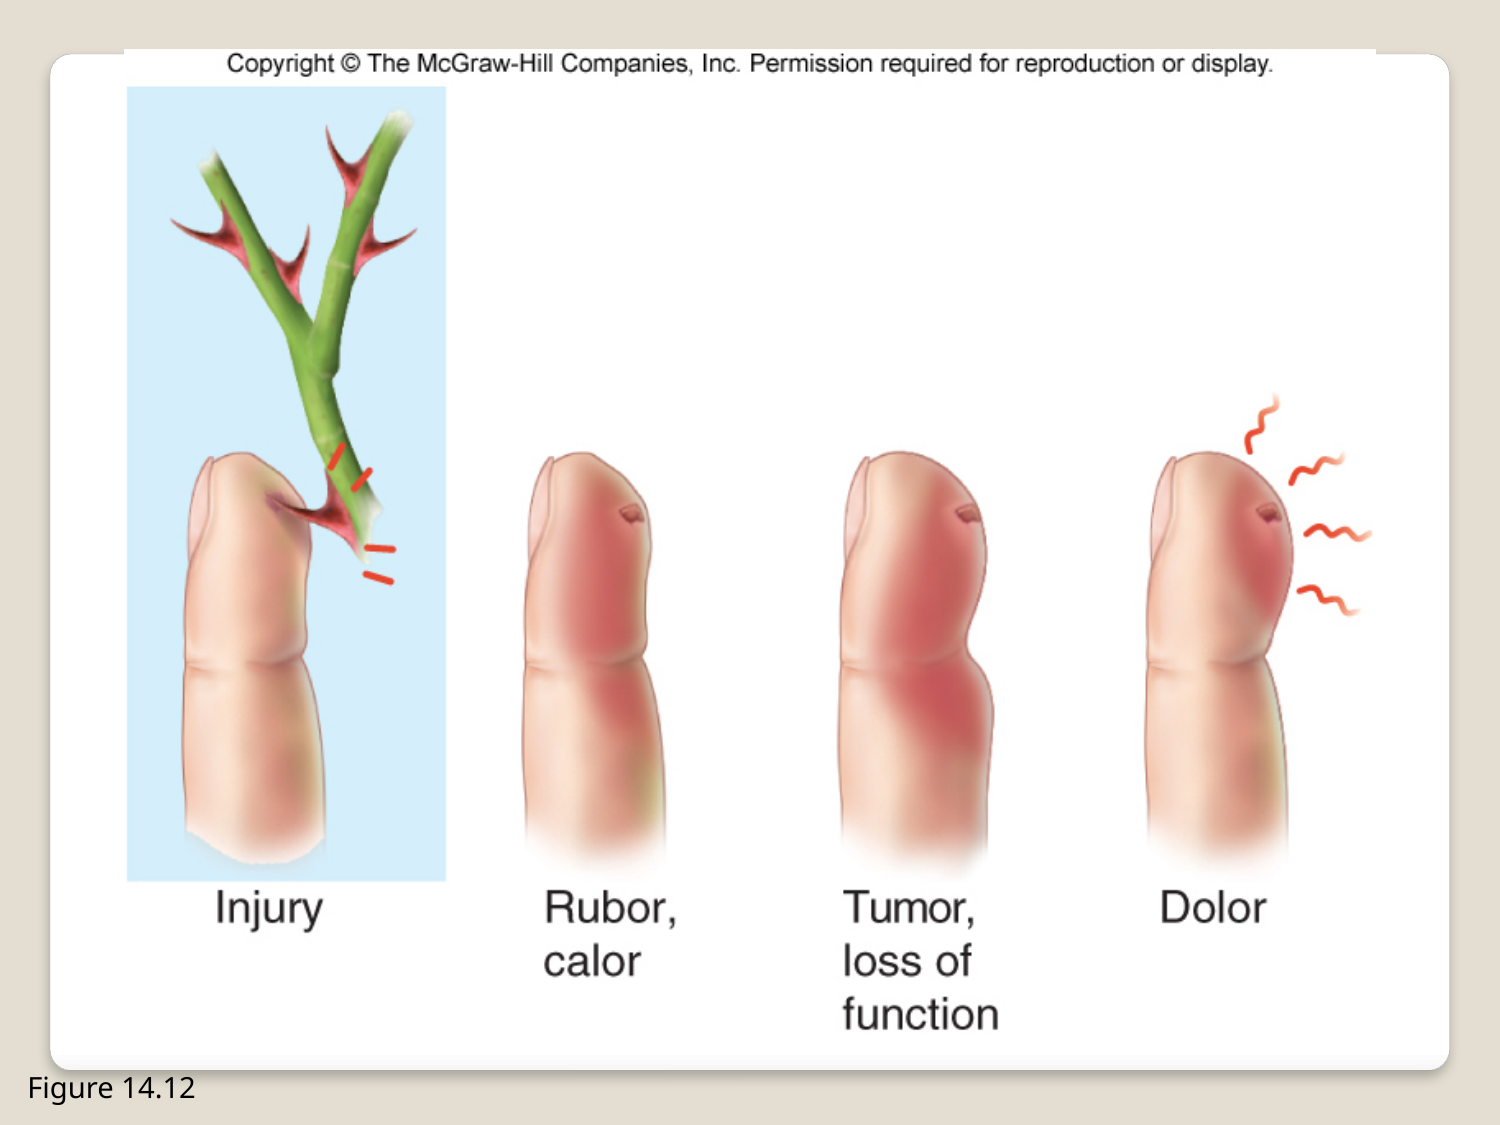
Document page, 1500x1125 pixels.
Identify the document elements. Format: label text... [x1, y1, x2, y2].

text_box Figure 14.12 [12, 1062, 275, 1113]
picture [124, 49, 1376, 1036]
